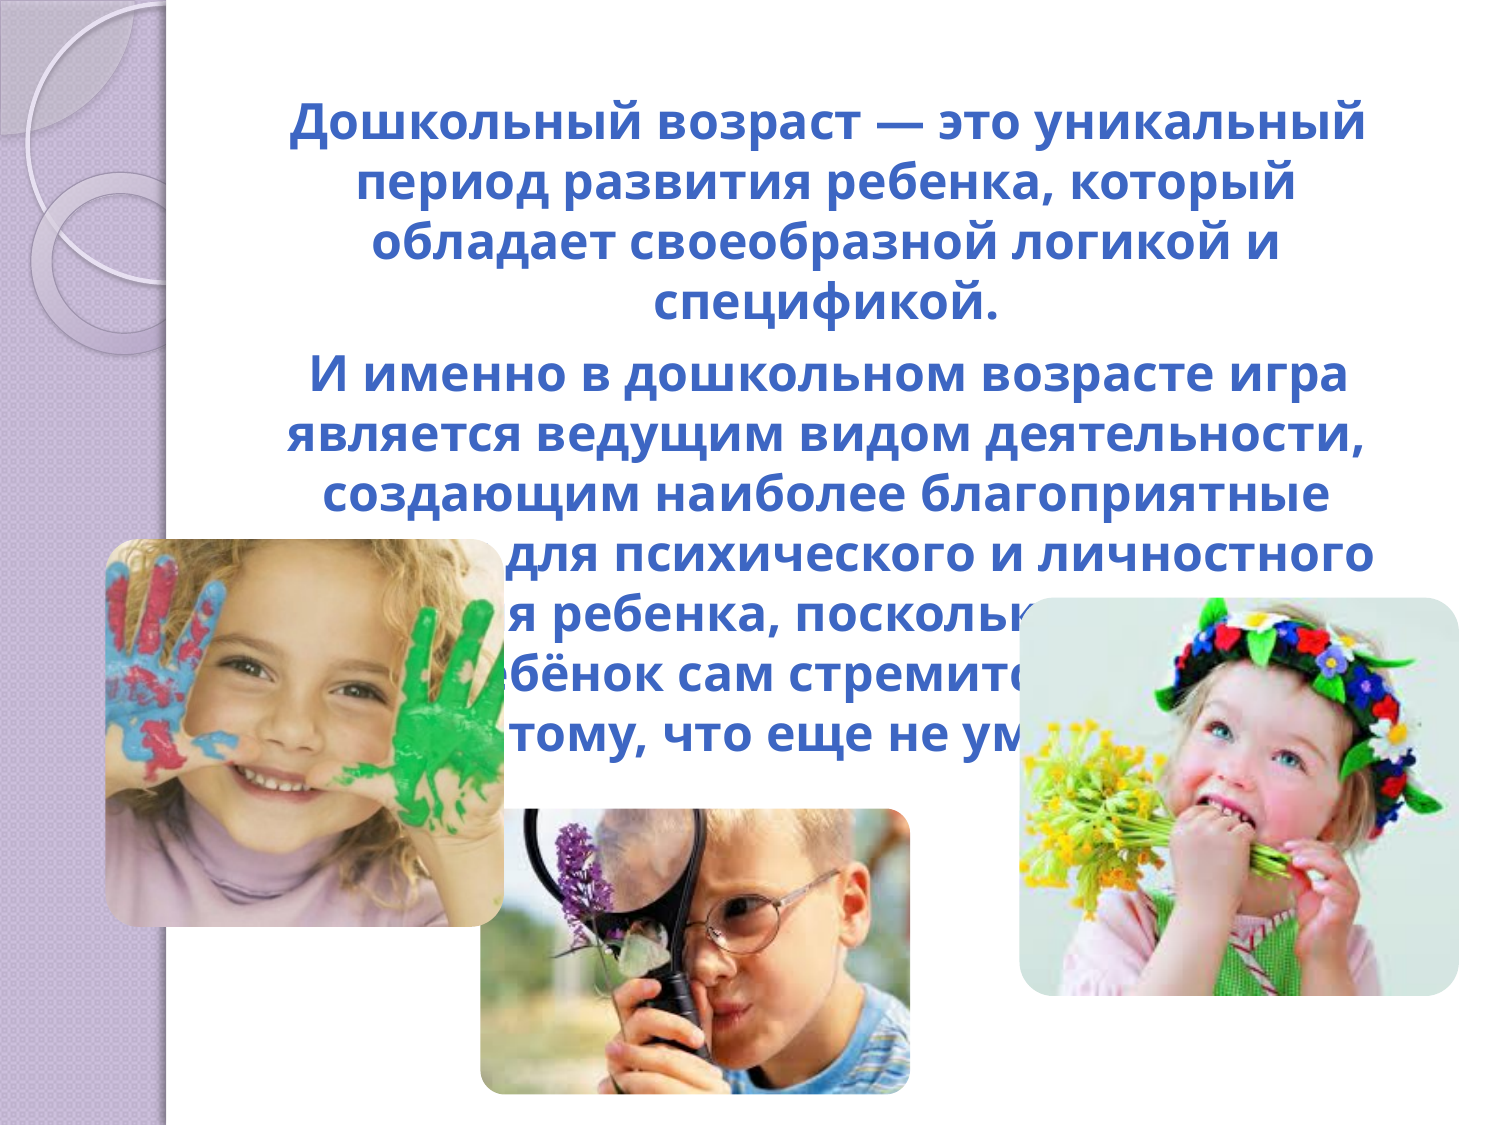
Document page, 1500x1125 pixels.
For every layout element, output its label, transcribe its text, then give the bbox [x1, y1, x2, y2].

picture [105, 538, 911, 1095]
picture [1019, 597, 1460, 997]
list Дошкольный возраст — это уникальный период развития ребенка, который обладает своеобразной логикой и спецификой. И именно в дошкольном возрасте игра является ведущим видом деятельности, создающим наиболее благоприятные условия для психического и личностного развития ребенка, поскольку в процессе игры ребёнок сам стремится научиться тому, что еще не умеет. [152, 82, 1442, 1055]
